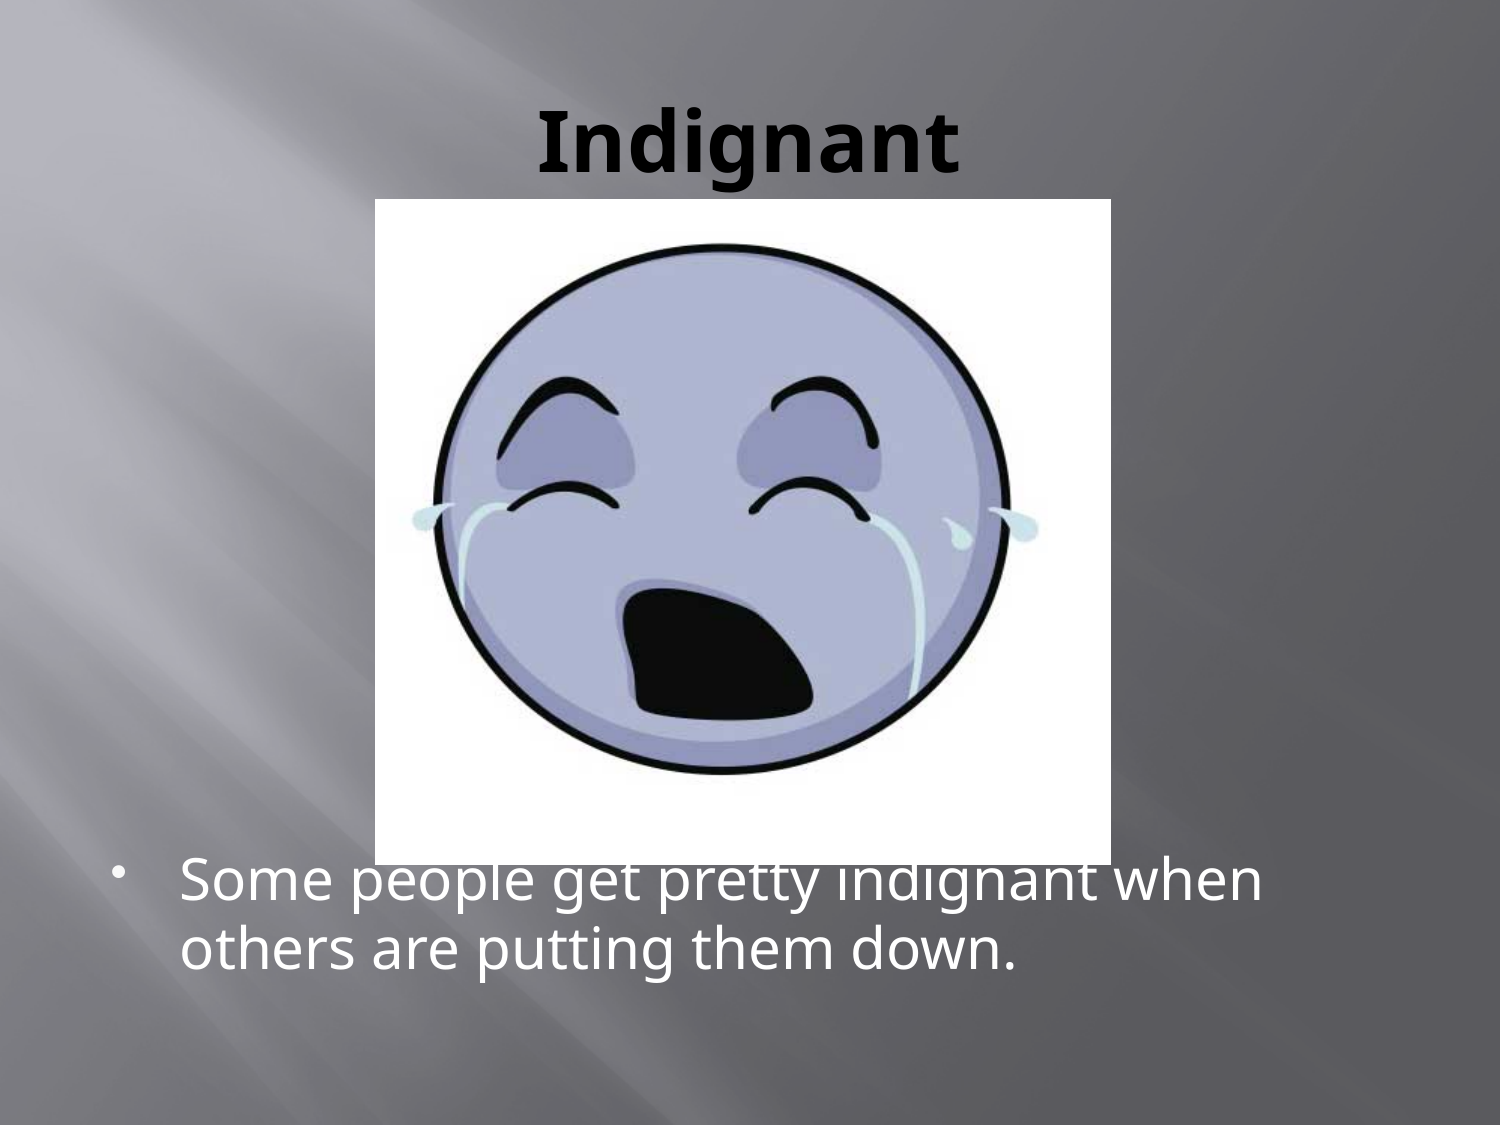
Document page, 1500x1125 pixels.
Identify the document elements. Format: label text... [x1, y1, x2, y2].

picture [374, 199, 1111, 865]
title Indignant [75, 45, 1425, 233]
list Some people get pretty indignant when others are putting them down. [75, 262, 1425, 1035]
